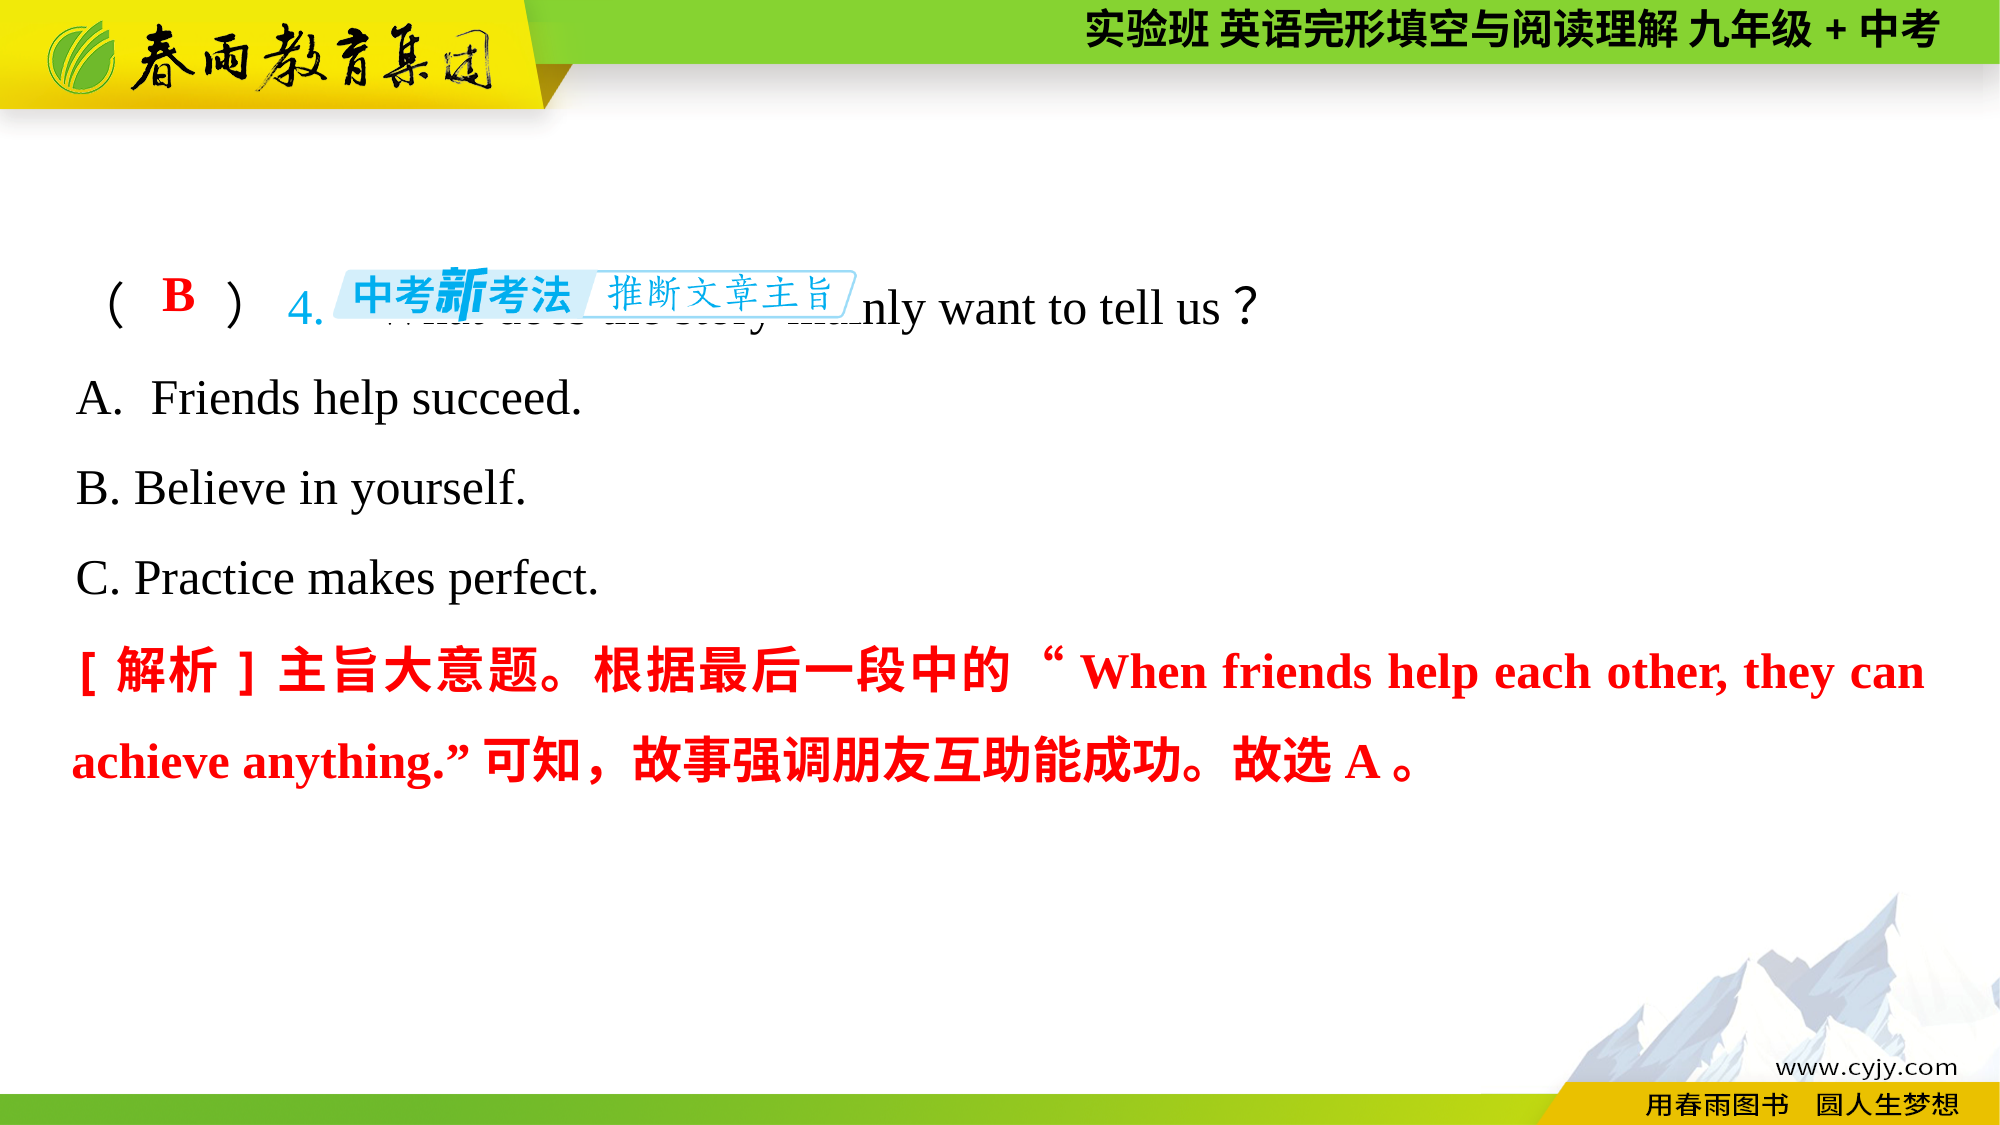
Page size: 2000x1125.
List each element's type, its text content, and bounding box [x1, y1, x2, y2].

text_box [解析]主旨大意题。根据最后一段中的“When friends help each other, they can achieve anything.”可知，故事强调朋友互助能成功。故选A。 [56, 601, 1941, 797]
list （ ）4. What does the story mainly want to tell us？ Friends help succeed. B. Believe in yourself. C. Practice makes perfect. [60, 237, 1945, 616]
picture [0, 0, 2000, 1125]
text_box B [147, 253, 211, 329]
